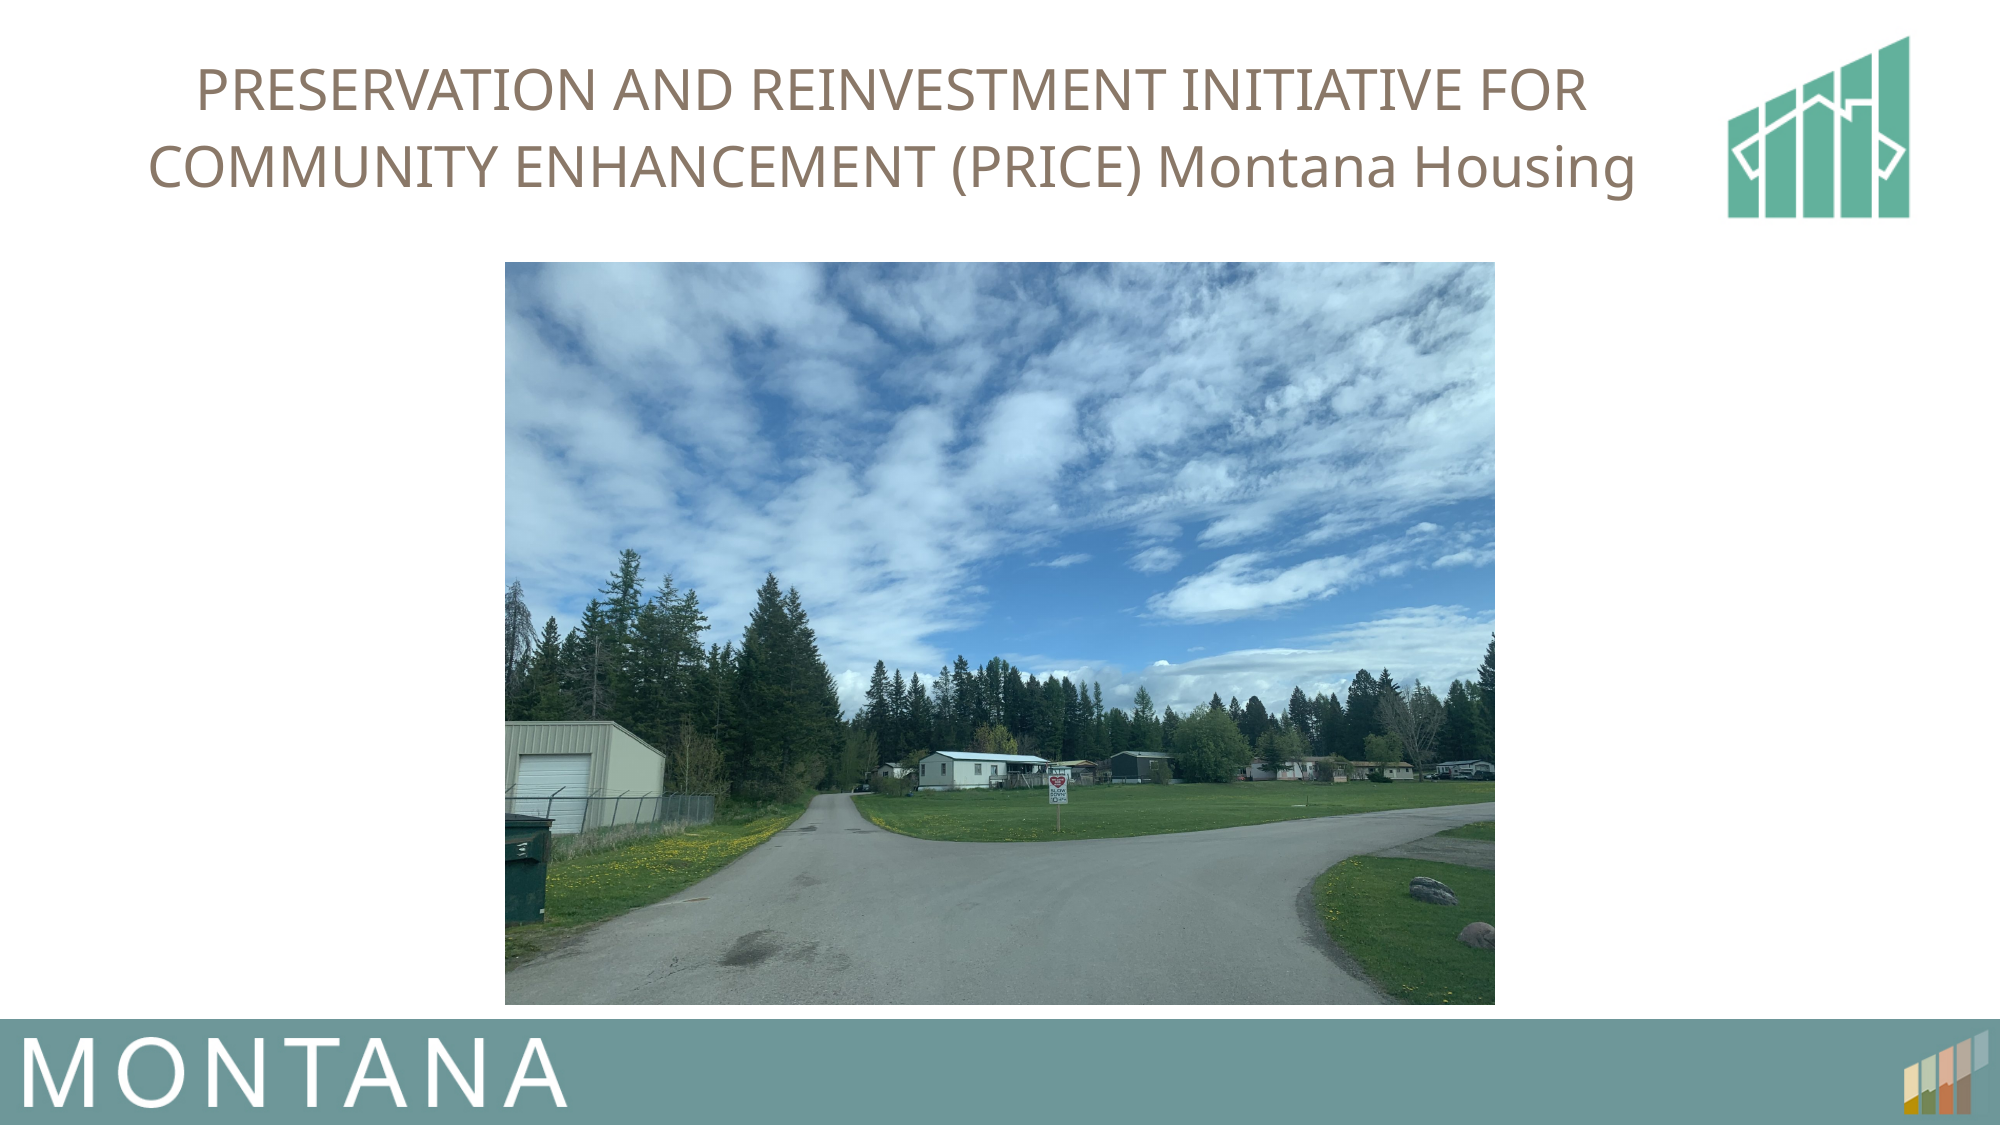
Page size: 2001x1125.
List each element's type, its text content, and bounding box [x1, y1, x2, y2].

title PRESERVATION AND REINVESTMENT INITIATIVE FOR COMMUNITY ENHANCEMENT (PRICE) Montana Housing [87, 30, 1691, 223]
picture [1696, 5, 1945, 248]
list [504, 262, 1496, 1006]
picture [0, 1019, 2000, 1125]
